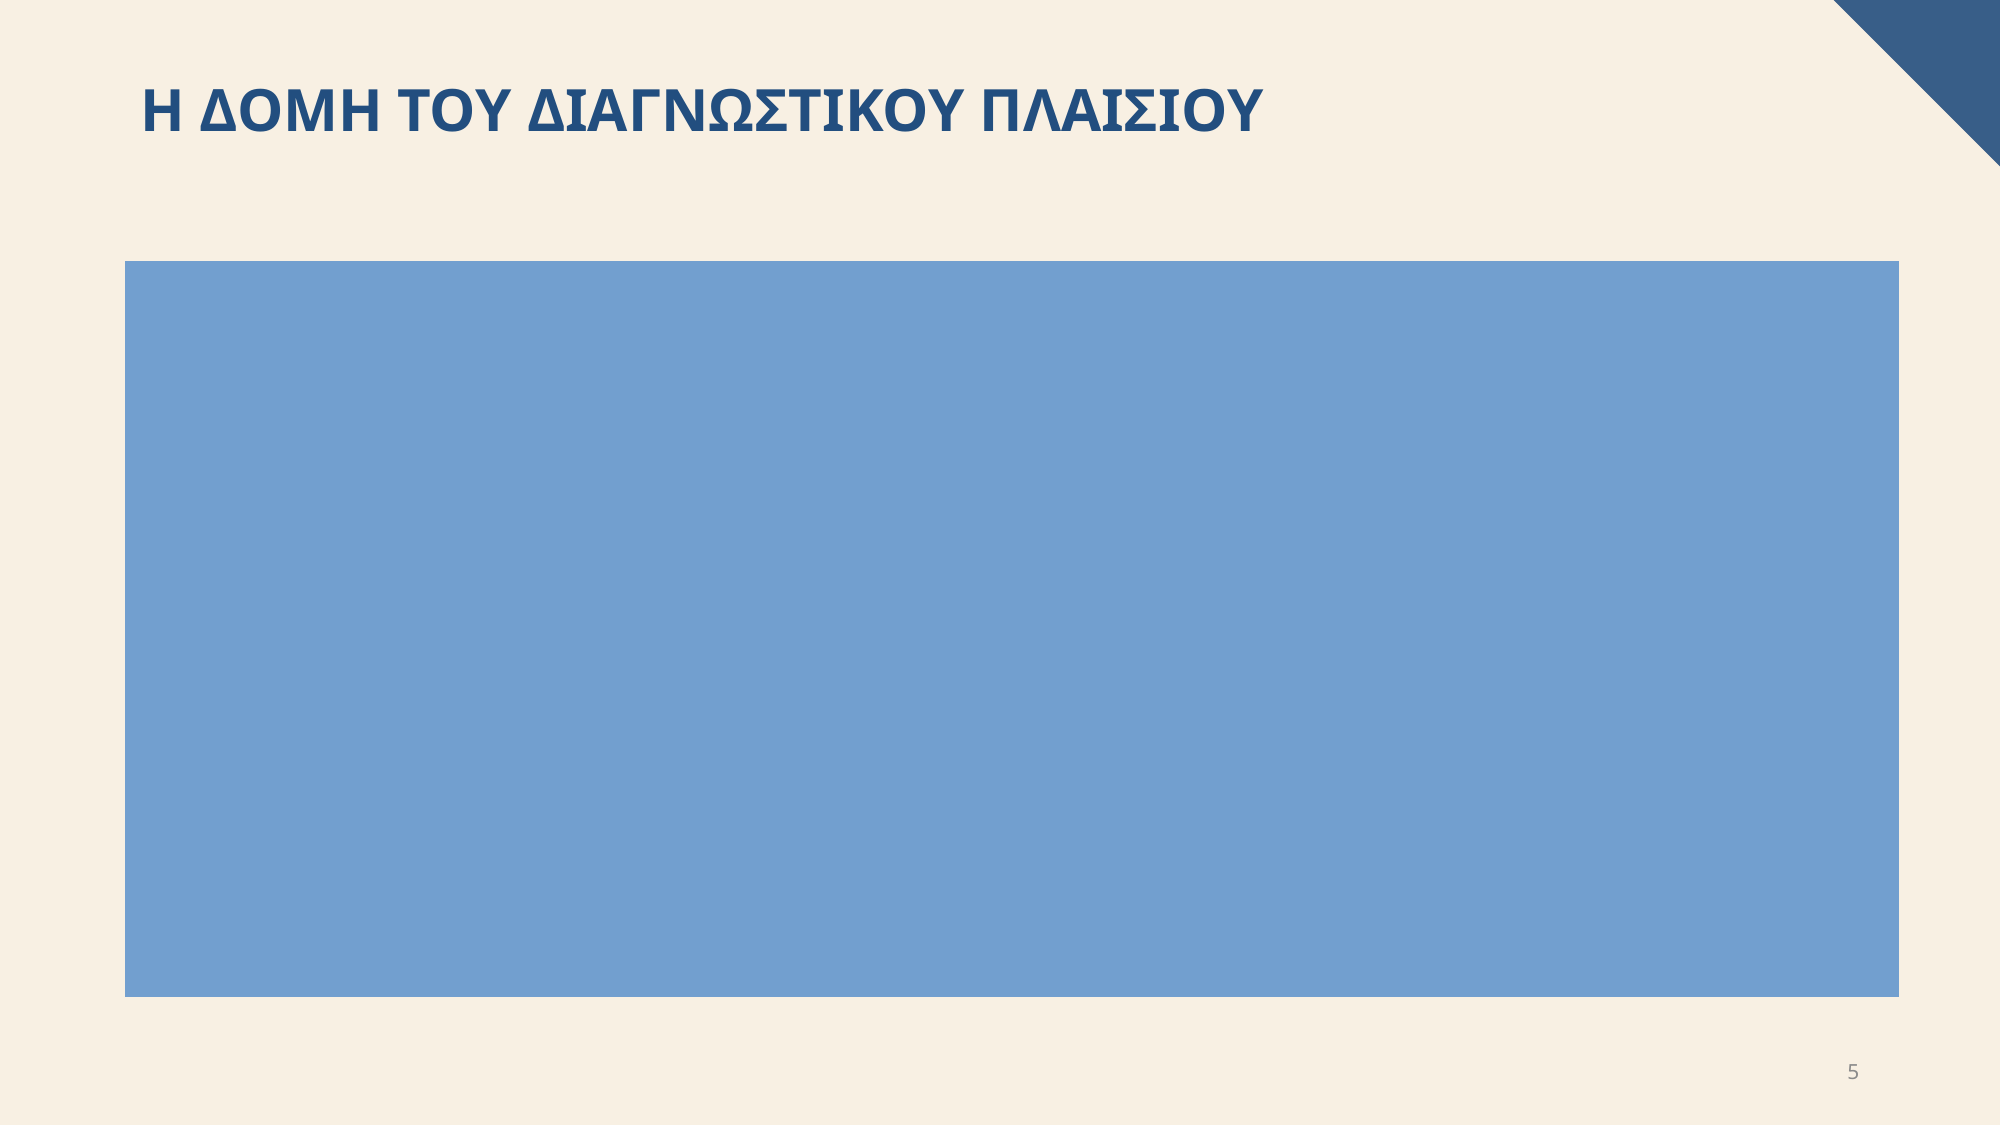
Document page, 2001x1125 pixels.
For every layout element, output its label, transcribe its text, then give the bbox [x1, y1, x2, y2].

slide_number 5 [1799, 1042, 1875, 1103]
title Η ΔομΗ του ΔιαγνωστικΟυ Πλαισιου [125, 74, 1875, 261]
